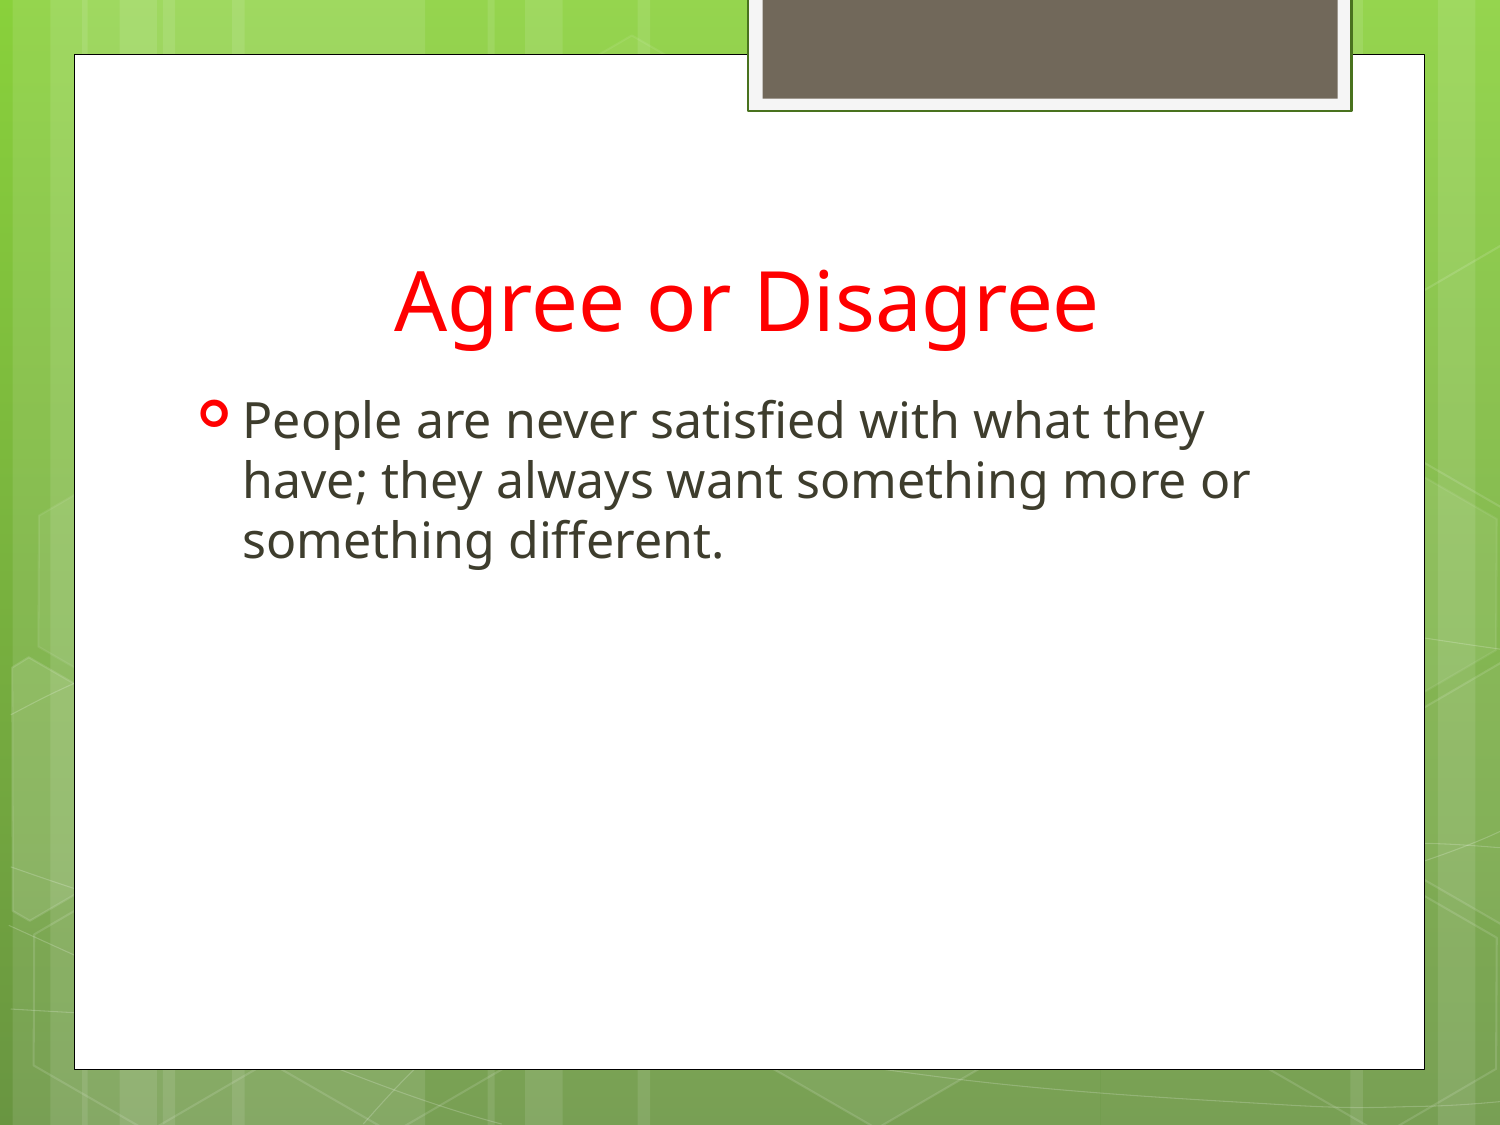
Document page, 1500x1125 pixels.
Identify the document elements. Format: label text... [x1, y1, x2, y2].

list People are never satisfied with what they have; they always want something more or something different. [171, 381, 1283, 957]
title Agree or Disagree [171, 168, 1324, 357]
